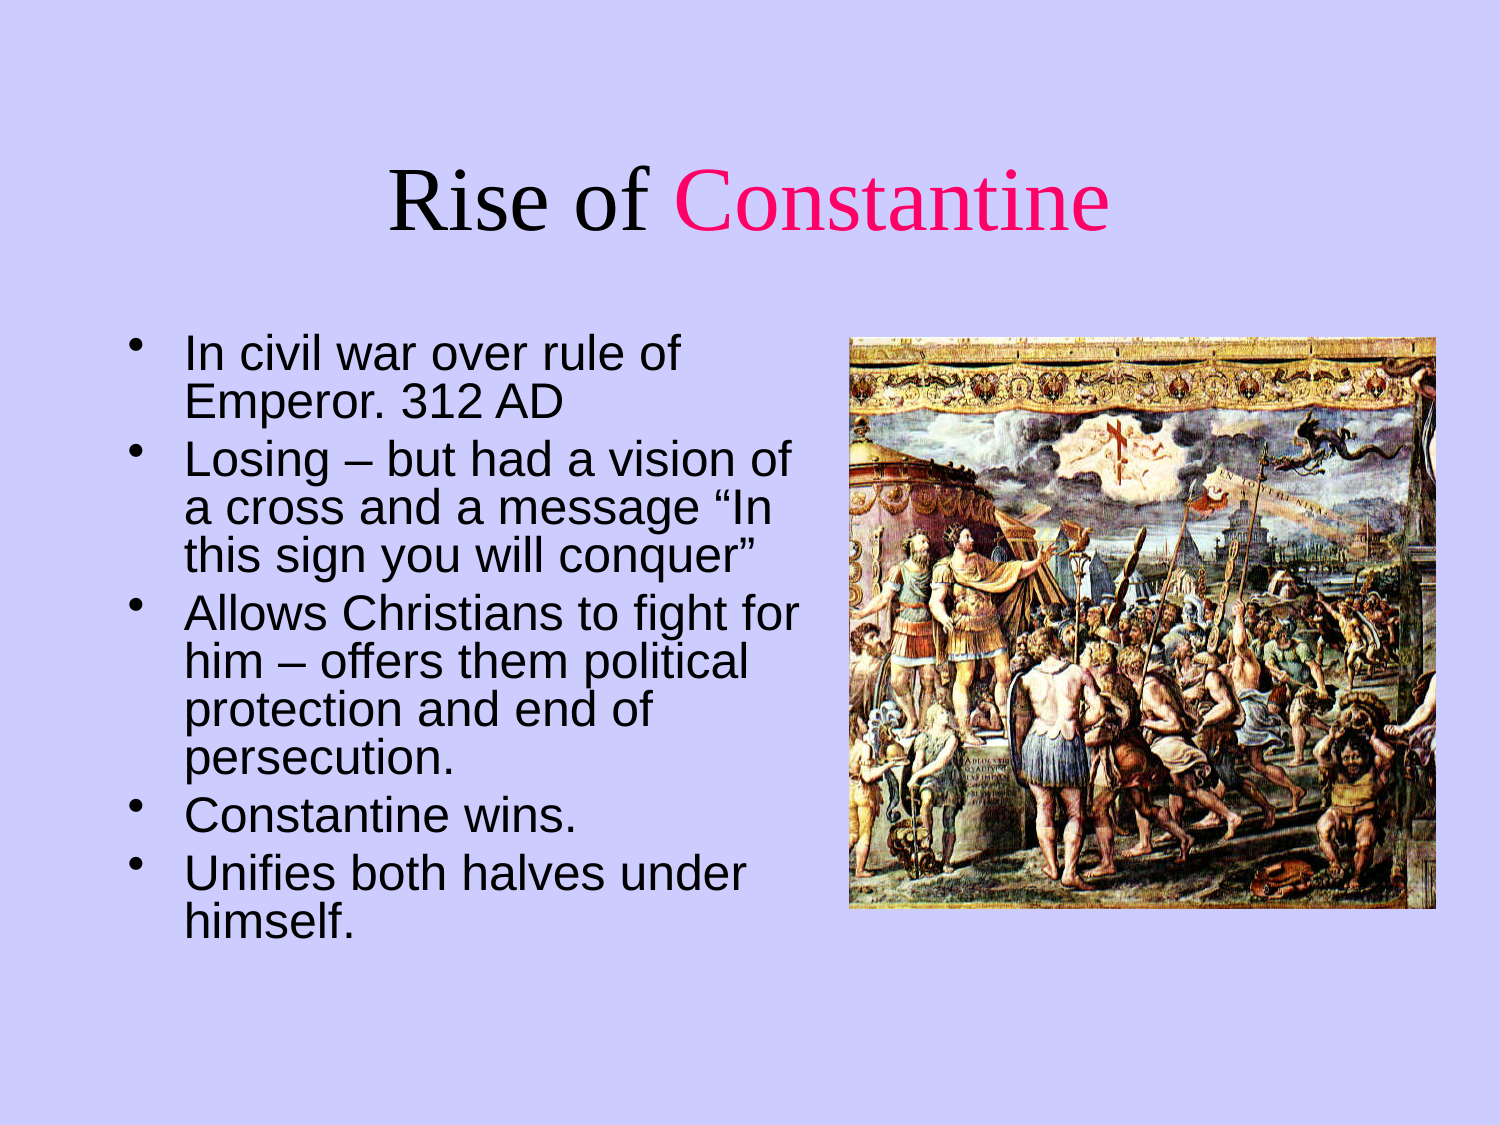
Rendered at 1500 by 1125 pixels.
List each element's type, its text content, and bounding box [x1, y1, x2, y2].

title Rise of Constantine [112, 99, 1388, 288]
picture [849, 337, 1437, 910]
list In civil war over rule of Emperor. 312 AD Losing – but had a vision of a cross and a message “In this sign you will conquer” Allows Christians to fight for him – offers them political protection and end of persecution. Constantine wins. Unifies both halves under himself. [112, 324, 838, 1063]
